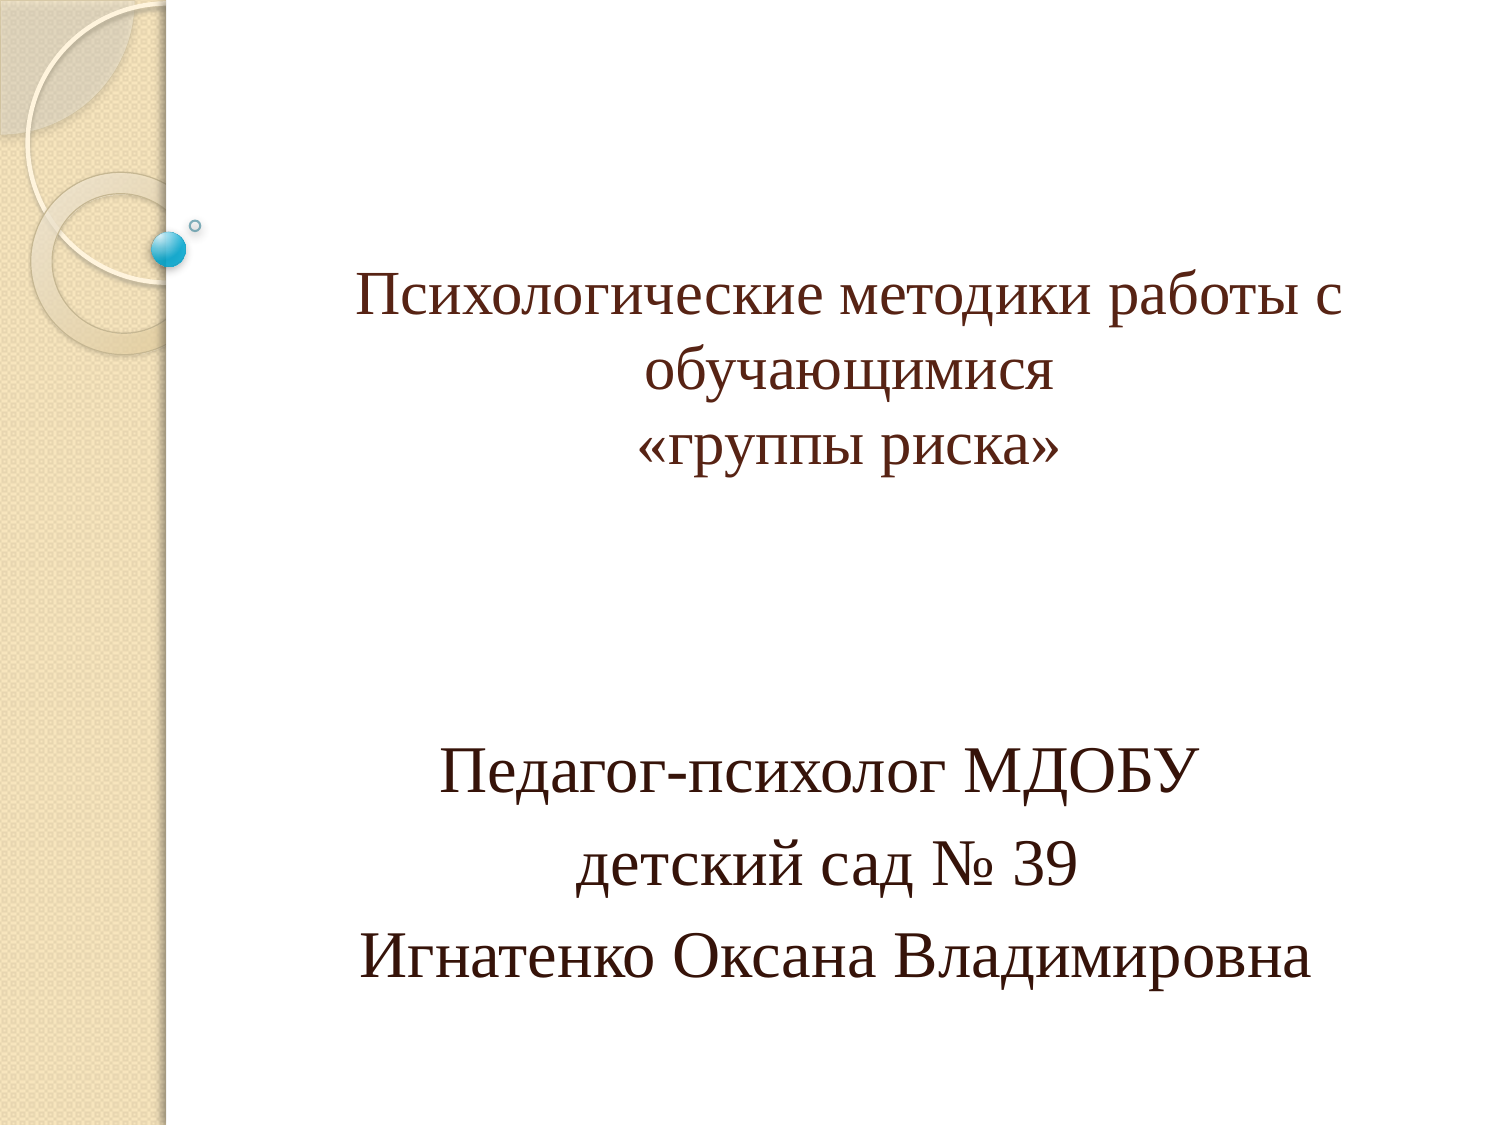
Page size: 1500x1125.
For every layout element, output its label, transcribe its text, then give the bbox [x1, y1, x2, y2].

title Психологические методики работы с обучающимися «группы риска» [242, 243, 1458, 485]
subtitle Педагог-психолог МДОБУ детский сад № 39 Игнатенко Оксана Владимировна [218, 633, 1434, 921]
